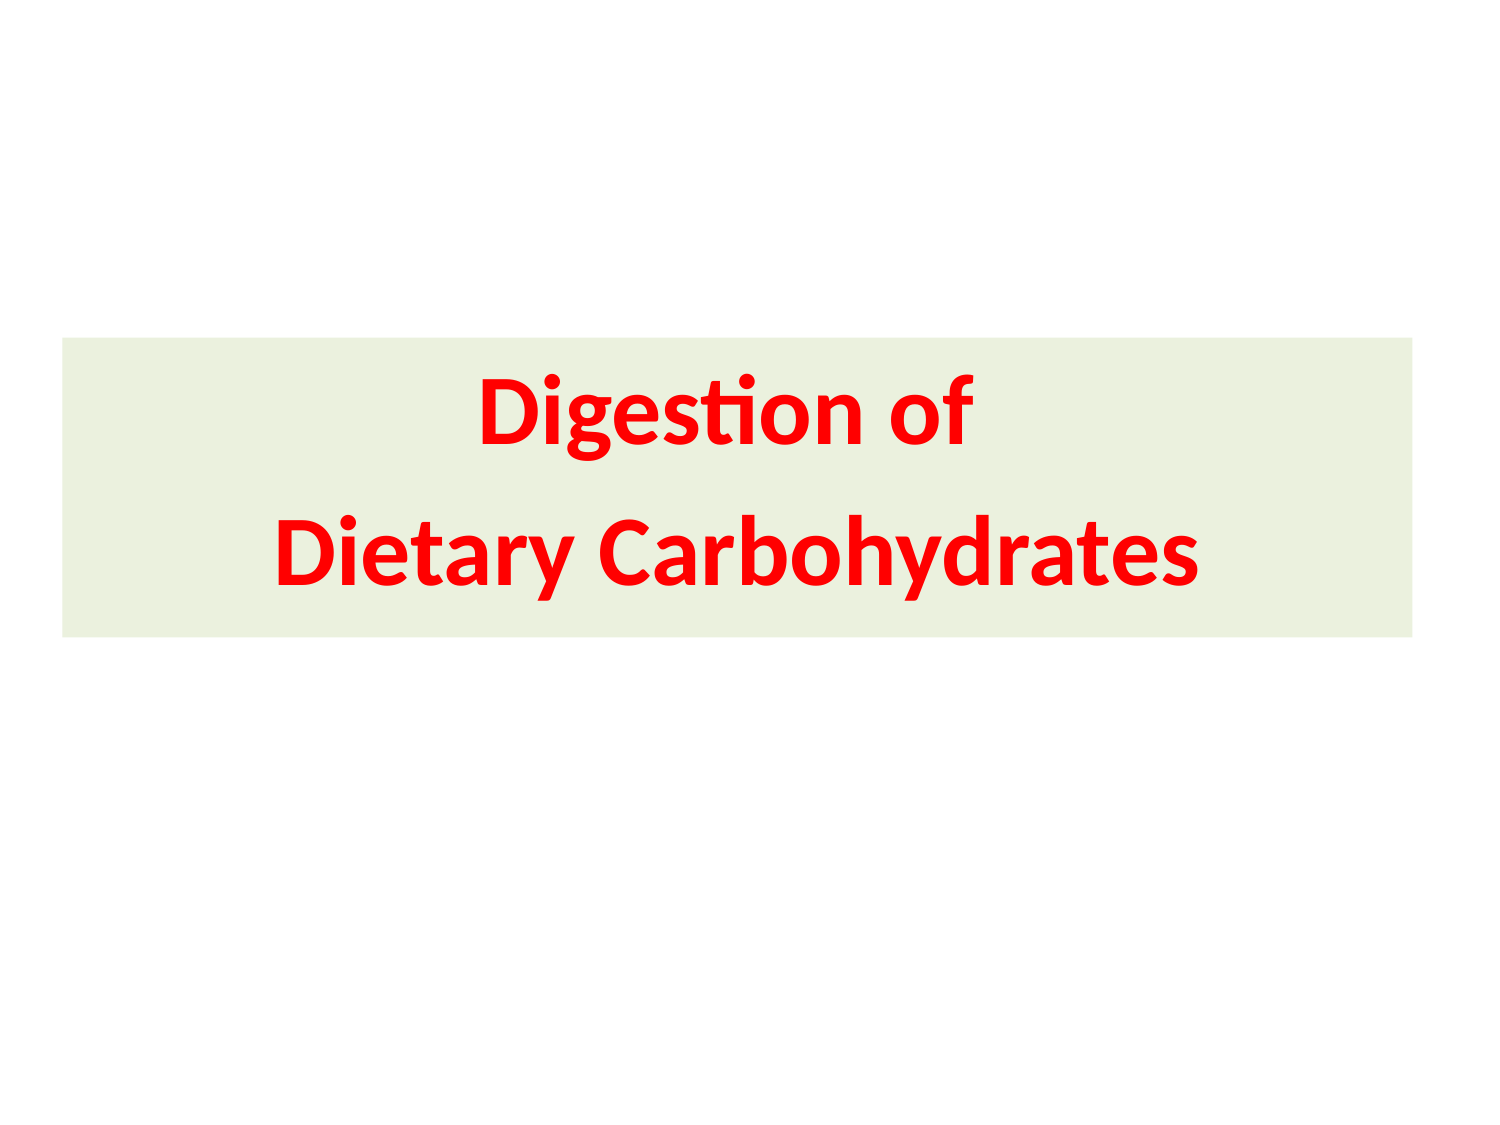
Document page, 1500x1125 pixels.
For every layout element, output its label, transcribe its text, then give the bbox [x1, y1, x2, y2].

list Digestion of Dietary Carbohydrates [62, 337, 1413, 638]
